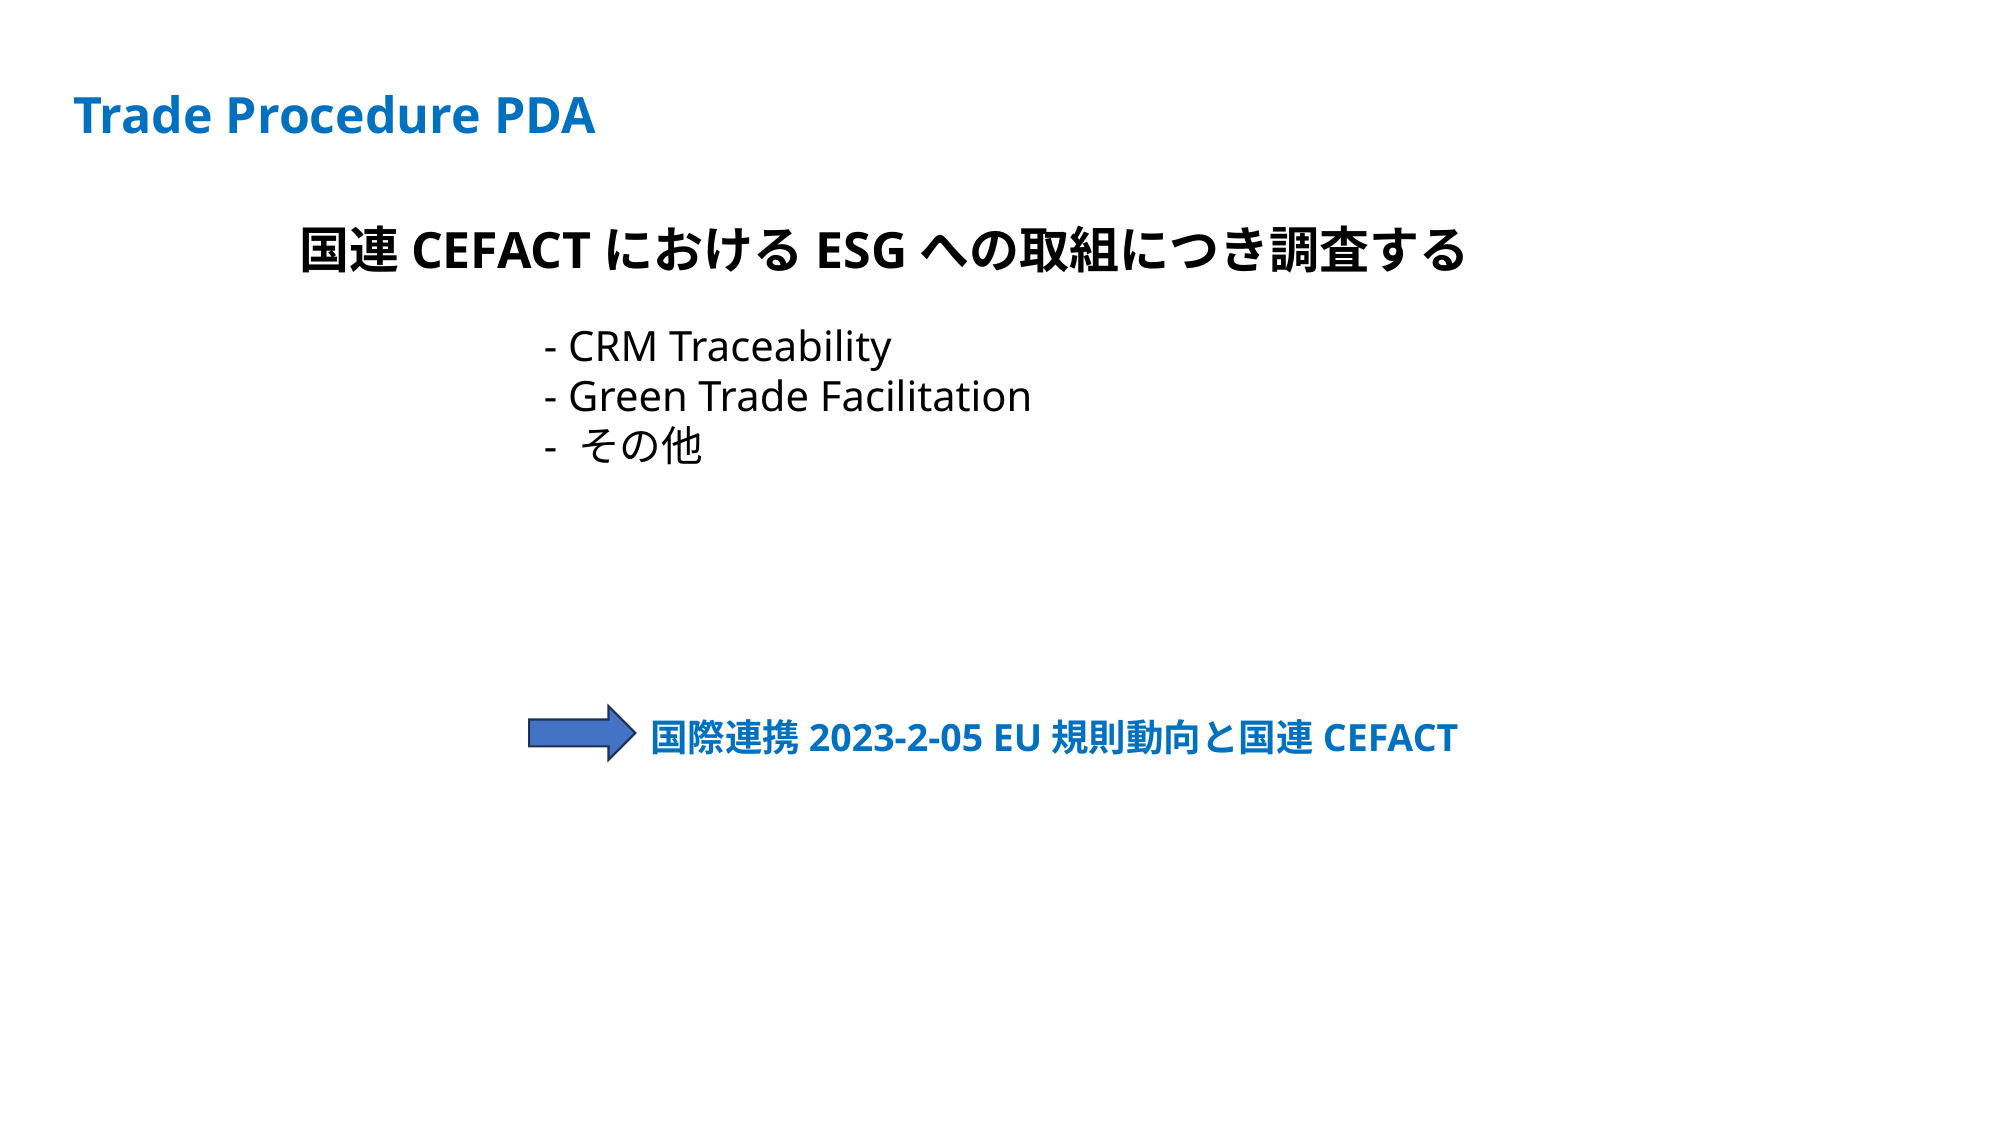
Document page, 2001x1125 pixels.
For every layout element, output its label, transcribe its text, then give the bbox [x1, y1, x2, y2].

text_box 国際連携2023-2-05 EU規則動向と国連CEFACT [635, 706, 1547, 766]
text_box 国連CEFACTにおけるESGへの取組につき調査する [284, 210, 1488, 286]
text_box - CRM Traceability - Green Trade Facilitation - その他 [529, 312, 1529, 478]
text_box [528, 703, 635, 763]
text_box Trade Procedure PDA [58, 76, 1000, 152]
